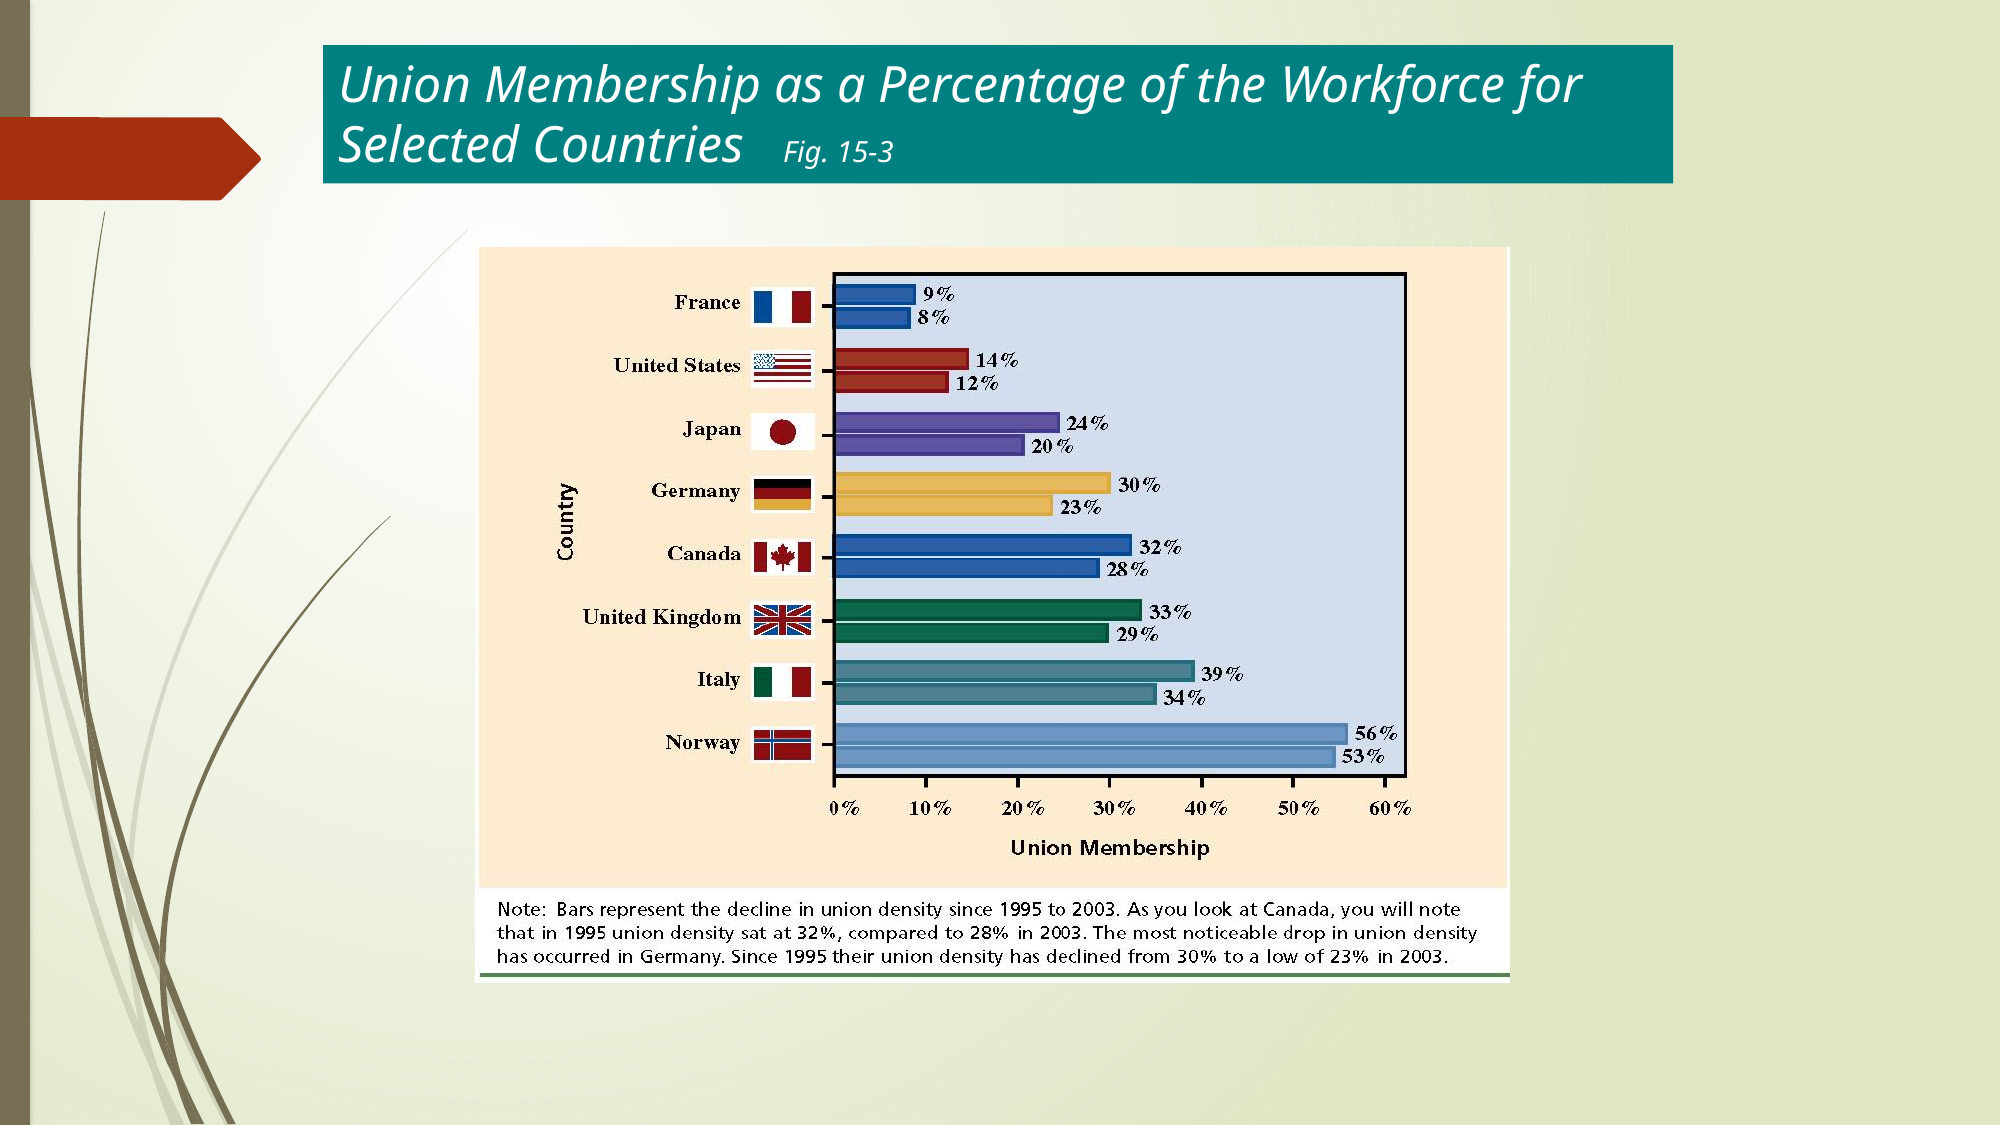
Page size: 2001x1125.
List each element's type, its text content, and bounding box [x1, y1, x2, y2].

title Union Membership as a Percentage of the Workforce for Selected Countries Fig. 15-3 [323, 45, 1674, 184]
picture [474, 247, 1511, 983]
